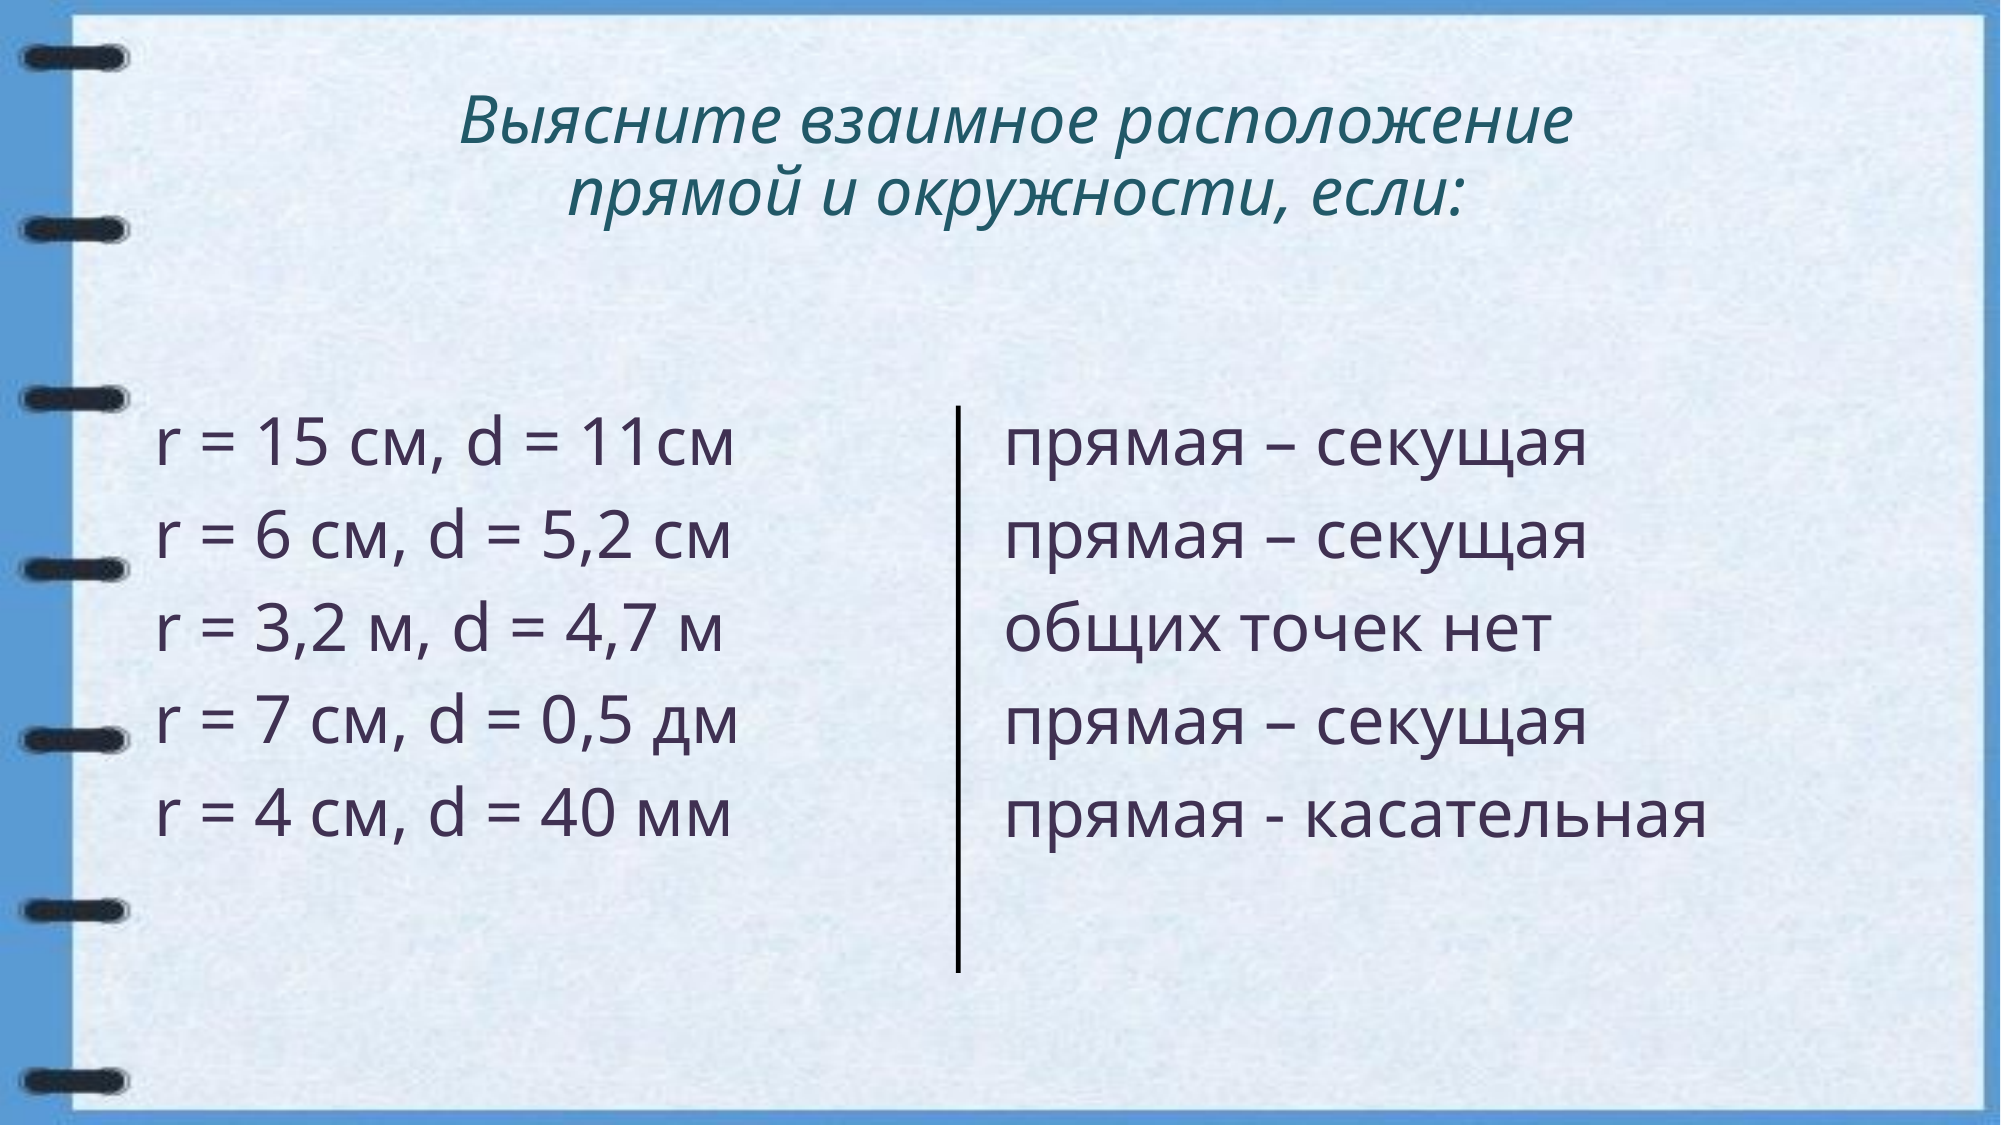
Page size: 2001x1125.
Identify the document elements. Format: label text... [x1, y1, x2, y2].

list r = 15 см, d = 11см r = 6 см, d = 5,2 см r = 3,2 м, d = 4,7 м r = 7 см, d = 0,5 дм r = 4 см, d = 40 мм [139, 400, 942, 1000]
list прямая – секущая прямая – секущая общих точек нет прямая – секущая прямая - касательная [988, 400, 1839, 953]
picture [0, 0, 2001, 1125]
title Выясните взаимное расположение прямой и окружности, если: [325, 15, 1709, 300]
